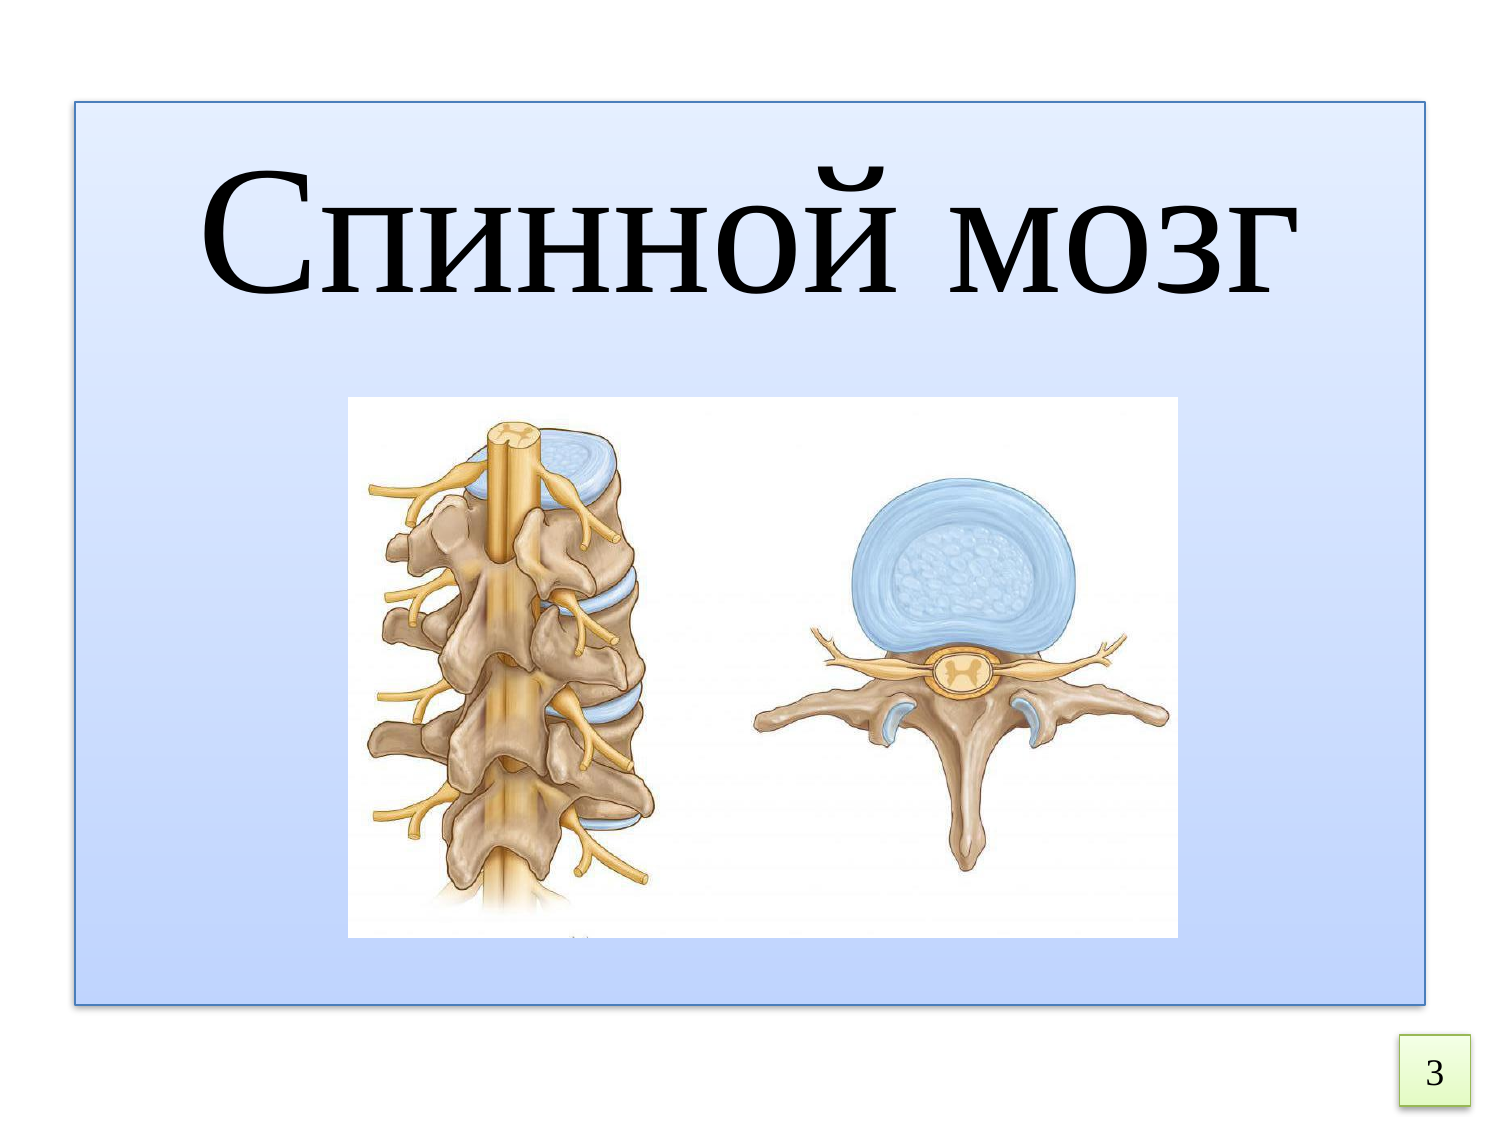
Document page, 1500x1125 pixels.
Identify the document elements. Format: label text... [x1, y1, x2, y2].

list Спинной мозг [74, 101, 1426, 1006]
text_box 3 [1399, 1034, 1471, 1107]
picture [348, 396, 1179, 938]
